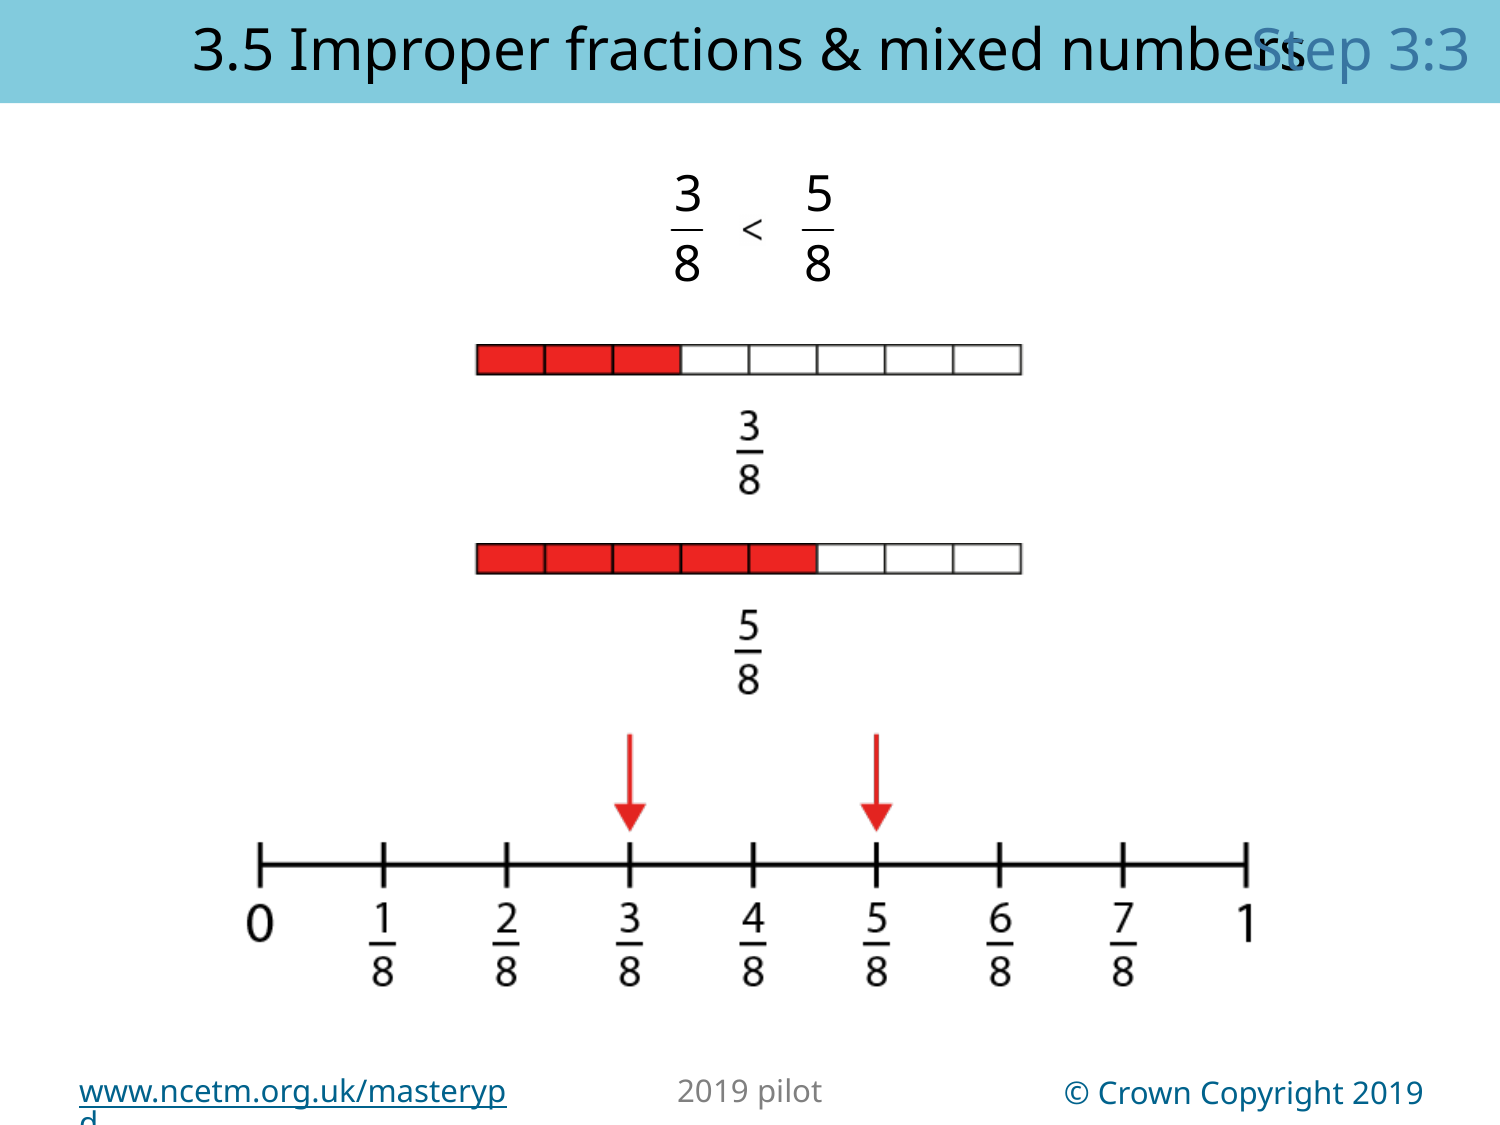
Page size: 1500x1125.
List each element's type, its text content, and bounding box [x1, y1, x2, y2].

picture [739, 214, 766, 246]
list Step 3:3 [0, 0, 1500, 104]
picture [459, 543, 1041, 709]
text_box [798, 167, 839, 289]
picture [437, 344, 1087, 509]
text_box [667, 167, 707, 289]
picture [211, 711, 1381, 1043]
